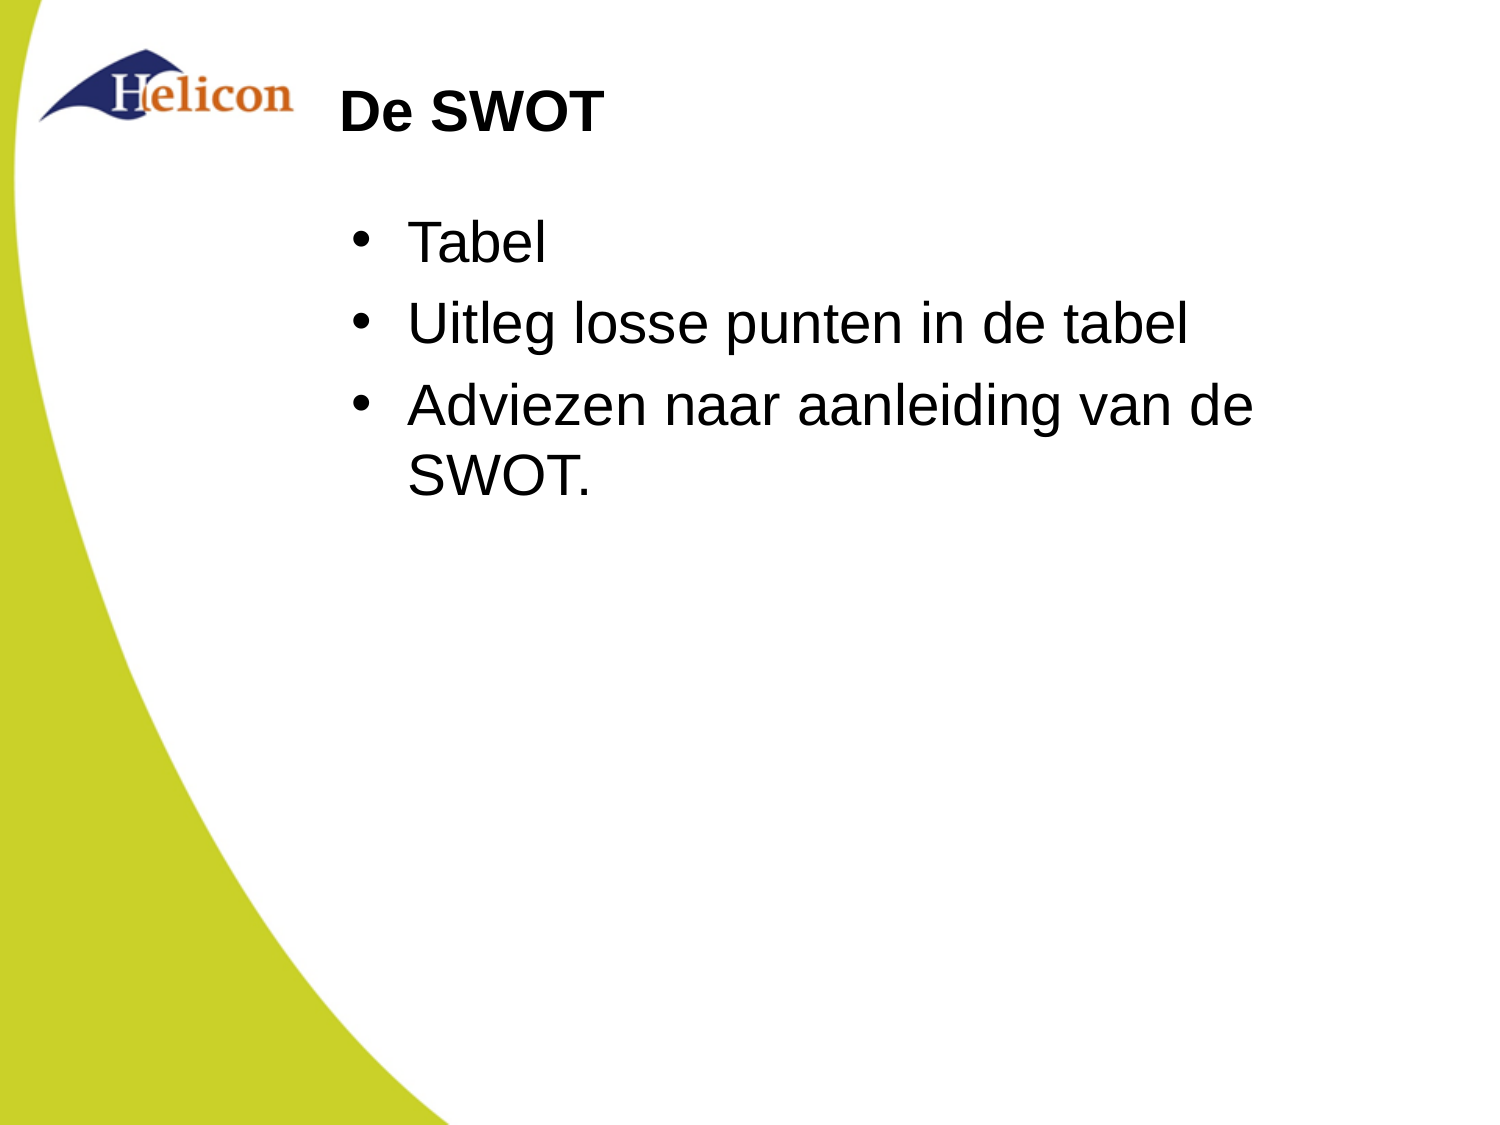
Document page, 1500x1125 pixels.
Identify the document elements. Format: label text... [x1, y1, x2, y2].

title De SWOT [324, 54, 1415, 161]
picture [0, 0, 1500, 1125]
list Tabel Uitleg losse punten in de tabel Adviezen naar aanleiding van de SWOT. [336, 196, 1425, 1005]
